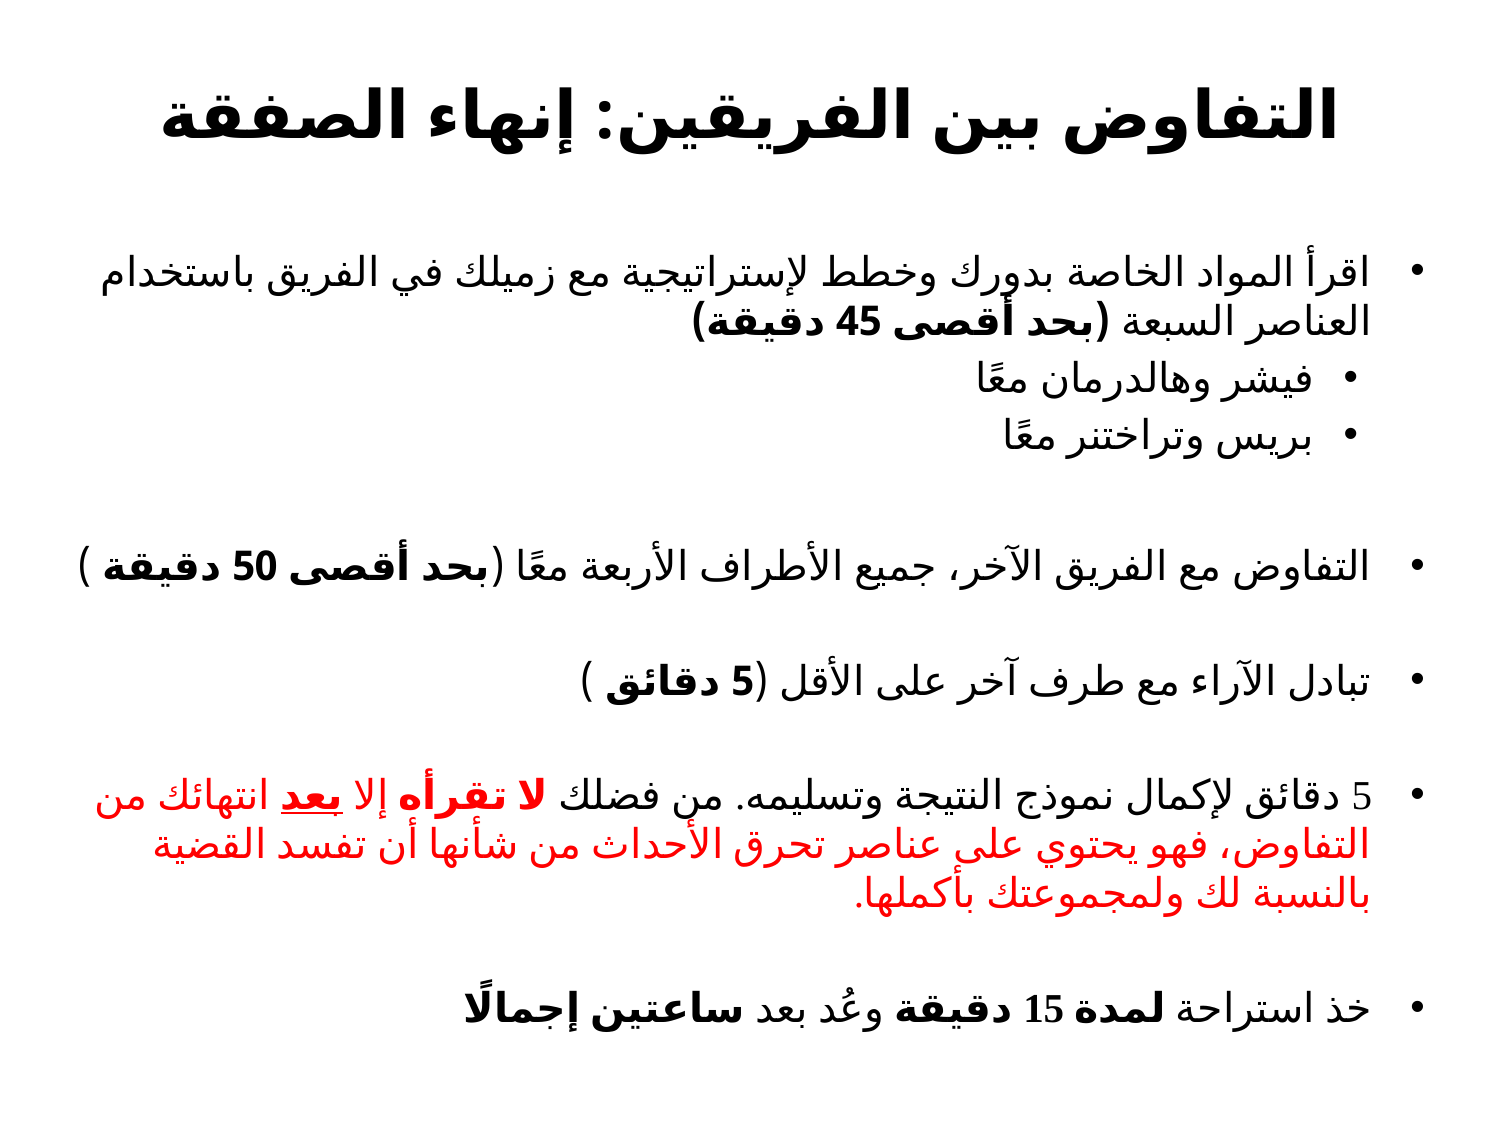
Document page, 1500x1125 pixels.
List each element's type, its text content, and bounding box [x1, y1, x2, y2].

text_box التفاوض بين الفريقين: إنهاء الصفقة [0, 24, 1500, 199]
list اقرأ المواد الخاصة بدورك وخطط لإستراتيجية مع زميلك في الفريق باستخدام العناصر السبعة (بحد أقصى 45 دقيقة) فيشر وهالدرمان معًا بريس وتراختنر معًا التفاوض مع الفريق الآخر، جميع الأطراف الأربعة معًا (بحد أقصى 50 دقيقة ) تبادل الآراء مع طرف آخر على الأقل (5 دقائق ) 5 دقائق لإكمال نموذج النتيجة وتسليمه. من فضلك لا تقرأه إلا بعد انتهائك من التفاوض، فهو يحتوي على عناصر تحرق الأحداث من شأنها أن تفسد القضية بالنسبة لك ولمجموعتك بأكملها. خذ استراحة لمدة 15 دقيقة وعُد بعد ساعتين إجمالًا [61, 237, 1437, 1056]
